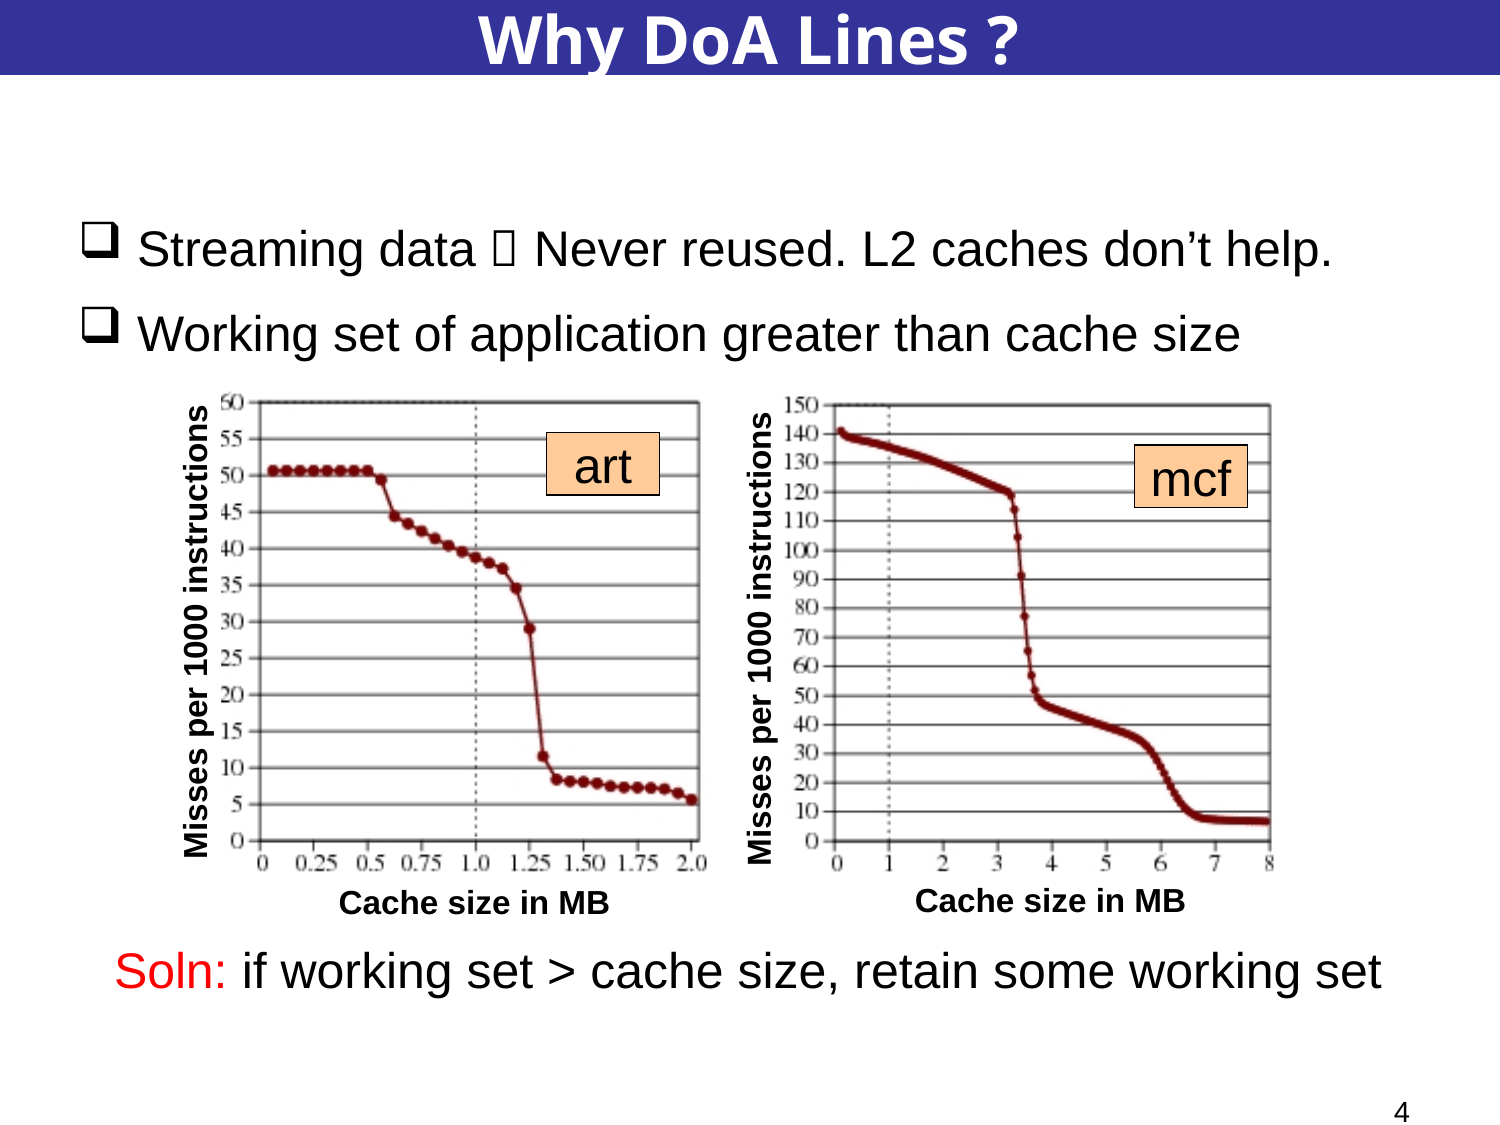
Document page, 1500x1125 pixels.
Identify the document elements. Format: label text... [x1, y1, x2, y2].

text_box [729, 371, 1276, 928]
text_box Streaming data  Never reused. L2 caches don’t help. Working set of application greater than cache size [63, 208, 1431, 369]
text_box Soln: if working set > cache size, retain some working set [42, 930, 1455, 1006]
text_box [166, 367, 711, 930]
slide_number 4 [1074, 1085, 1425, 1125]
title Why DoA Lines ? [0, 0, 1500, 75]
